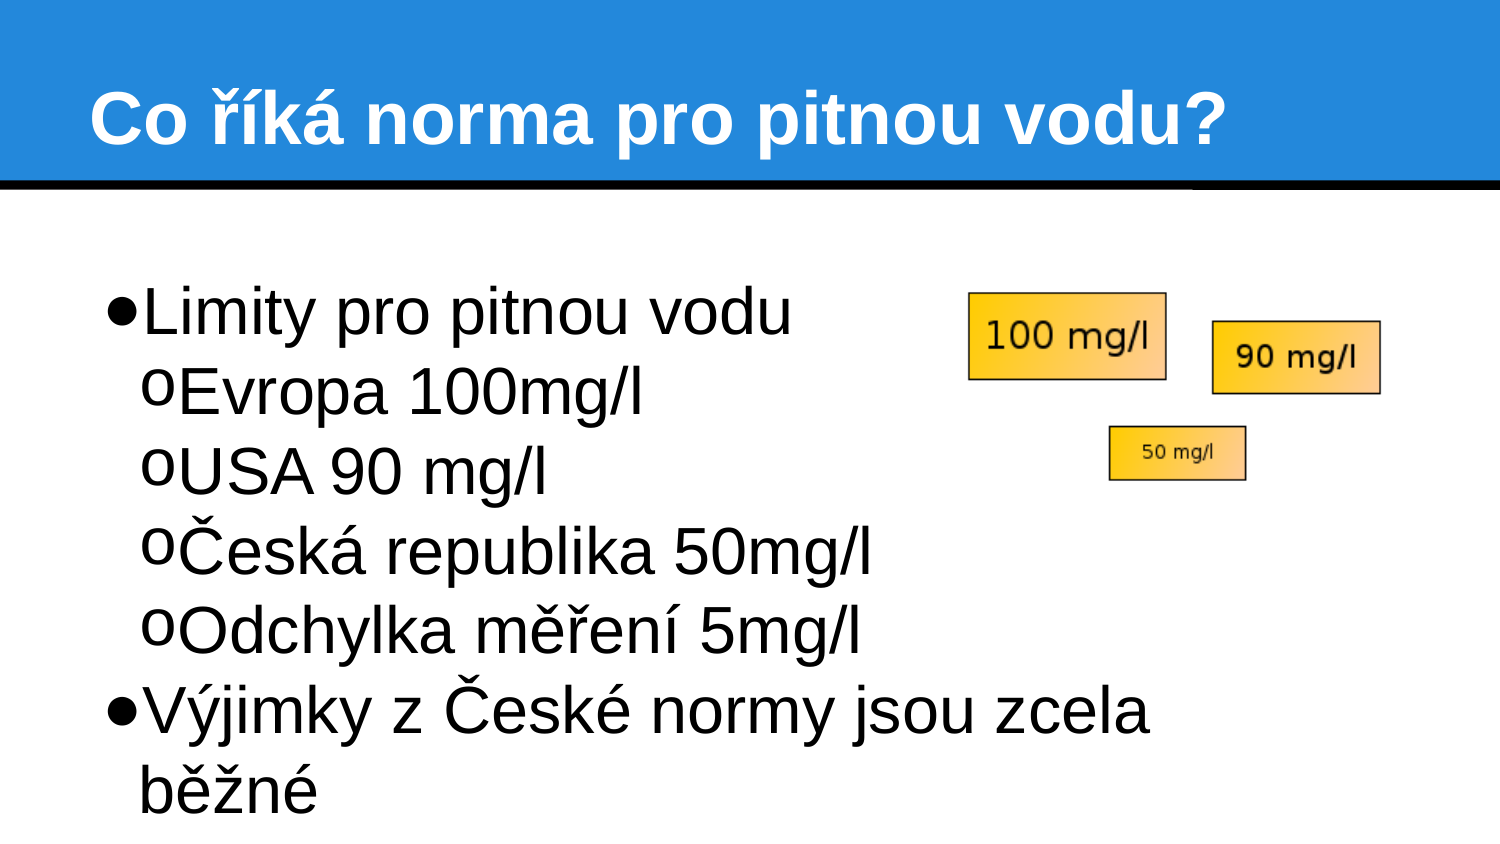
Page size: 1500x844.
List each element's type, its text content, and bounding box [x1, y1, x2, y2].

text_box Co říká norma pro pitnou vodu? [75, 33, 1425, 175]
text_box Limity pro pitnou vodu Evropa 100mg/l USA 90 mg/l Česká republika 50mg/l Odchylka měření 5mg/l Výjimky z České normy jsou zcela běžné [87, 252, 1167, 844]
picture [944, 269, 1403, 503]
